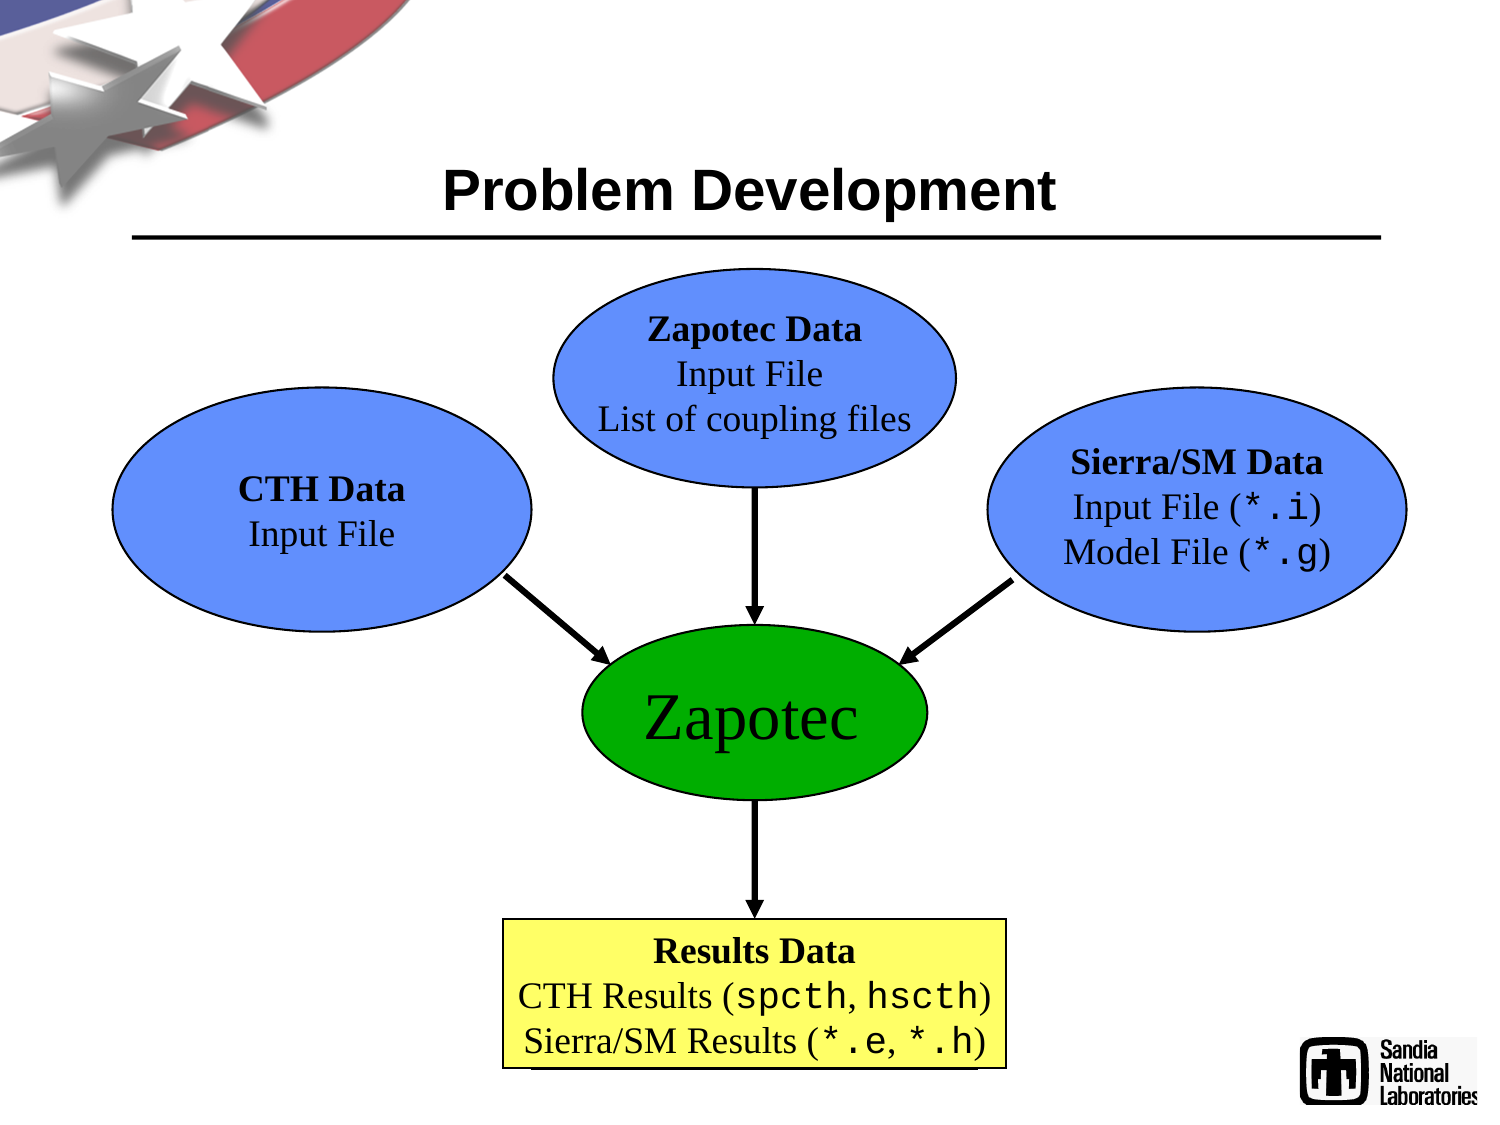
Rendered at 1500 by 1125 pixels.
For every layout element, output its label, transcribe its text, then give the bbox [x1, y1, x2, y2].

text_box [582, 624, 928, 801]
text_box Zapotec Data Input File List of coupling files [582, 296, 927, 447]
text_box [748, 810, 761, 918]
title Problem Development [112, 87, 1388, 288]
text_box [553, 322, 582, 435]
text_box [748, 488, 761, 623]
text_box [987, 387, 1407, 632]
text_box [927, 321, 956, 435]
text_box CTH Data Input File [139, 456, 505, 562]
text_box [598, 447, 912, 488]
text_box [622, 268, 888, 296]
text_box [112, 387, 532, 632]
text_box Results Data CTH Results (spcth, hscth) Sierra/SM Results (*.e, *.h) [503, 918, 1007, 1069]
